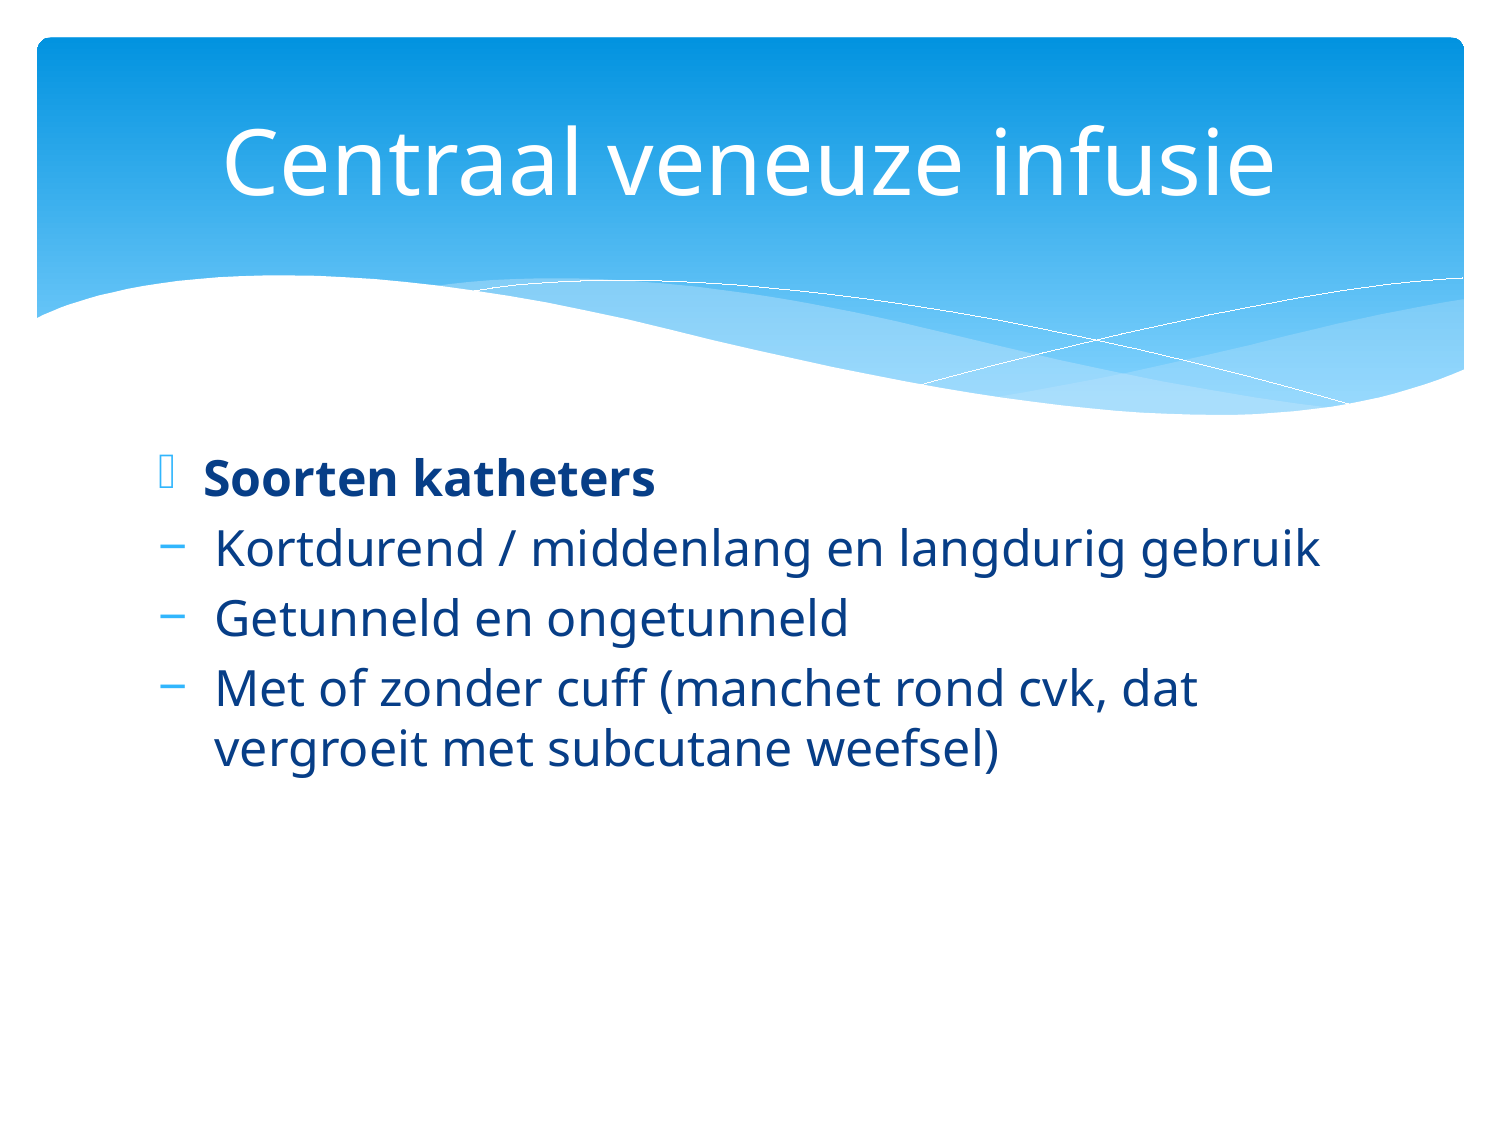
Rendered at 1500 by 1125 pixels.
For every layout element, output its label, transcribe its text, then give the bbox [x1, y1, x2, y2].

list Soorten katheters Kortdurend / middenlang en langdurig gebruik Getunneld en ongetunneld Met of zonder cuff (manchet rond cvk, dat vergroeit met subcutane weefsel) [143, 438, 1359, 1005]
title Centraal veneuze infusie [75, 55, 1425, 261]
